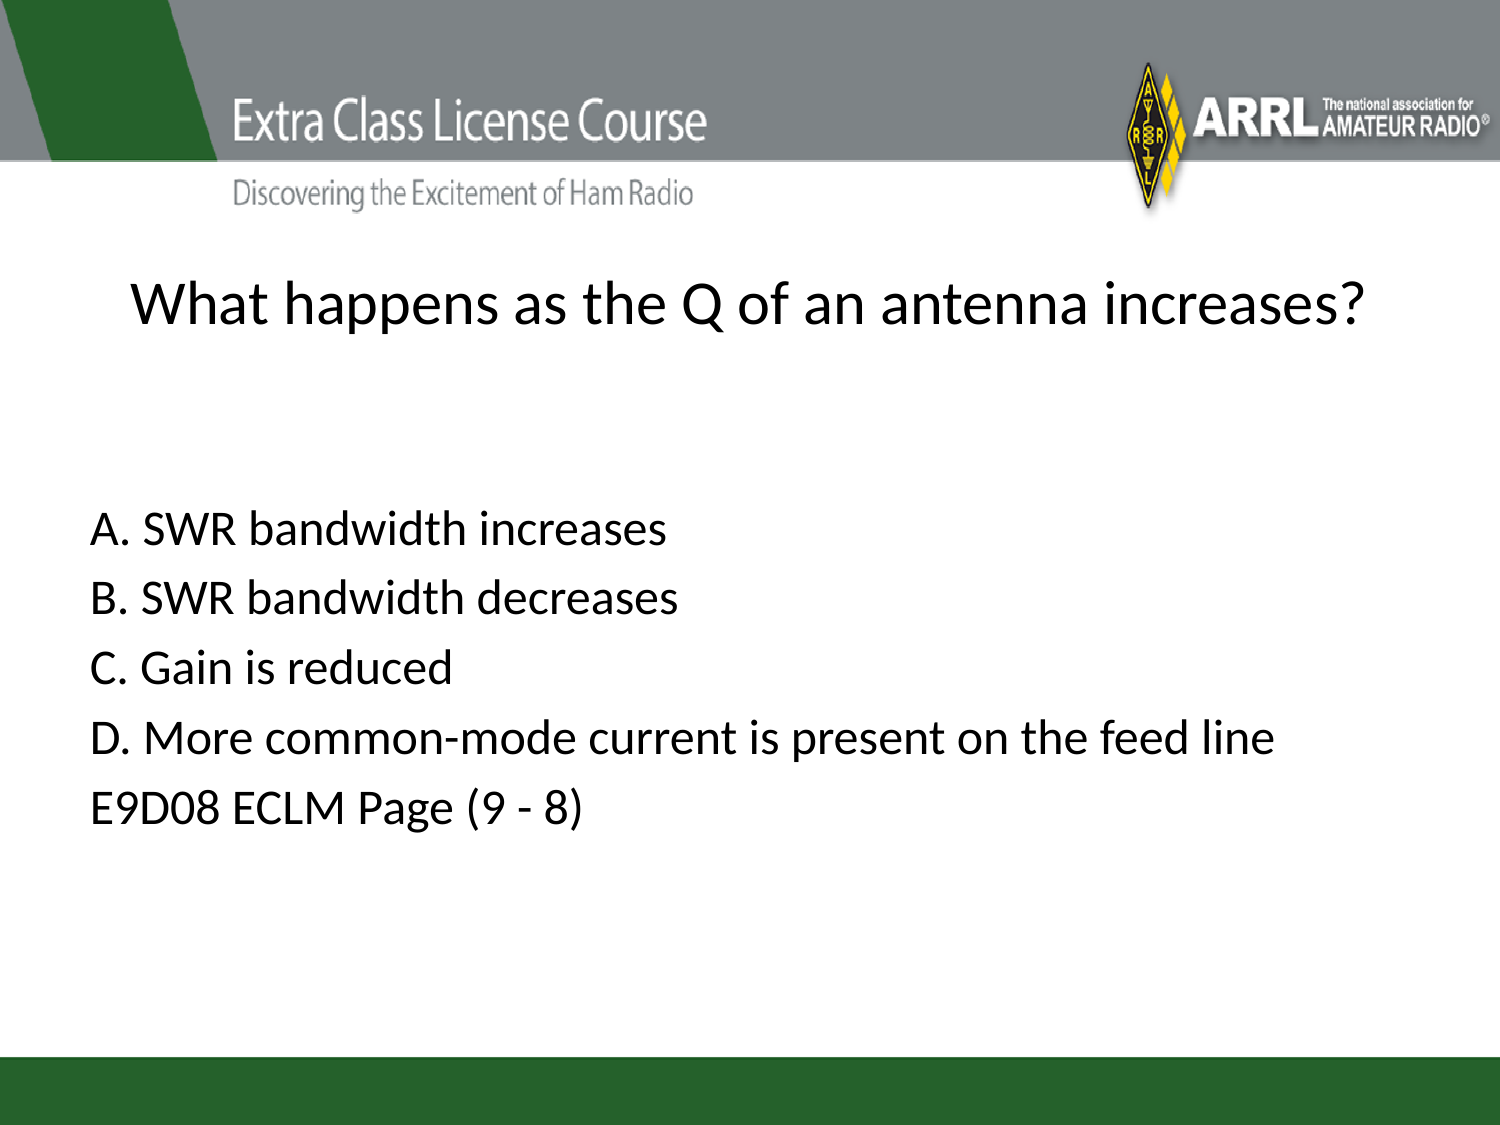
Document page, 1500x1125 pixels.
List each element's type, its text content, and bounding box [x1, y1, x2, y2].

title What happens as the Q of an antenna increases? [75, 254, 1425, 435]
picture [0, 0, 1500, 1125]
list A. SWR bandwidth increases B. SWR bandwidth decreases C. Gain is reduced D. More common-mode current is present on the feed line E9D08 ECLM Page (9 - 8) [75, 487, 1425, 1005]
